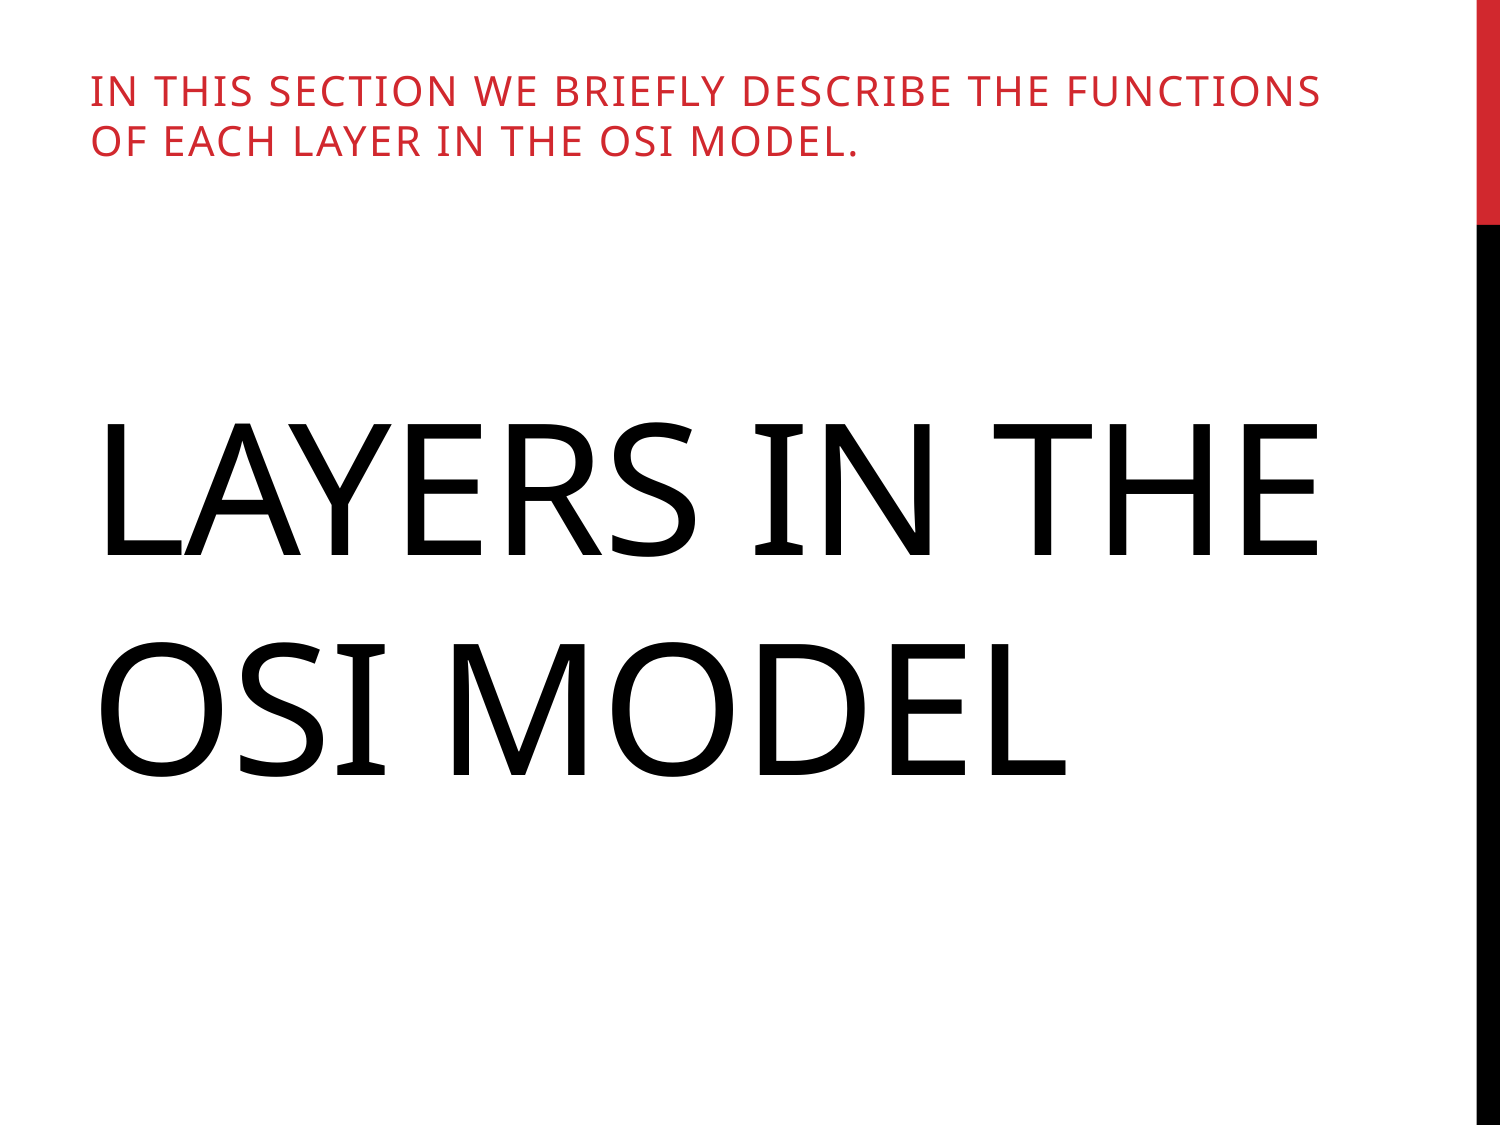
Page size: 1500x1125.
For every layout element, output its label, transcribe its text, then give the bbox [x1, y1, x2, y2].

title LAYERS IN THE OSI MODEL [75, 237, 1350, 947]
list In this section we briefly describe the functions of each layer in the OSI model. [75, 56, 1350, 232]
